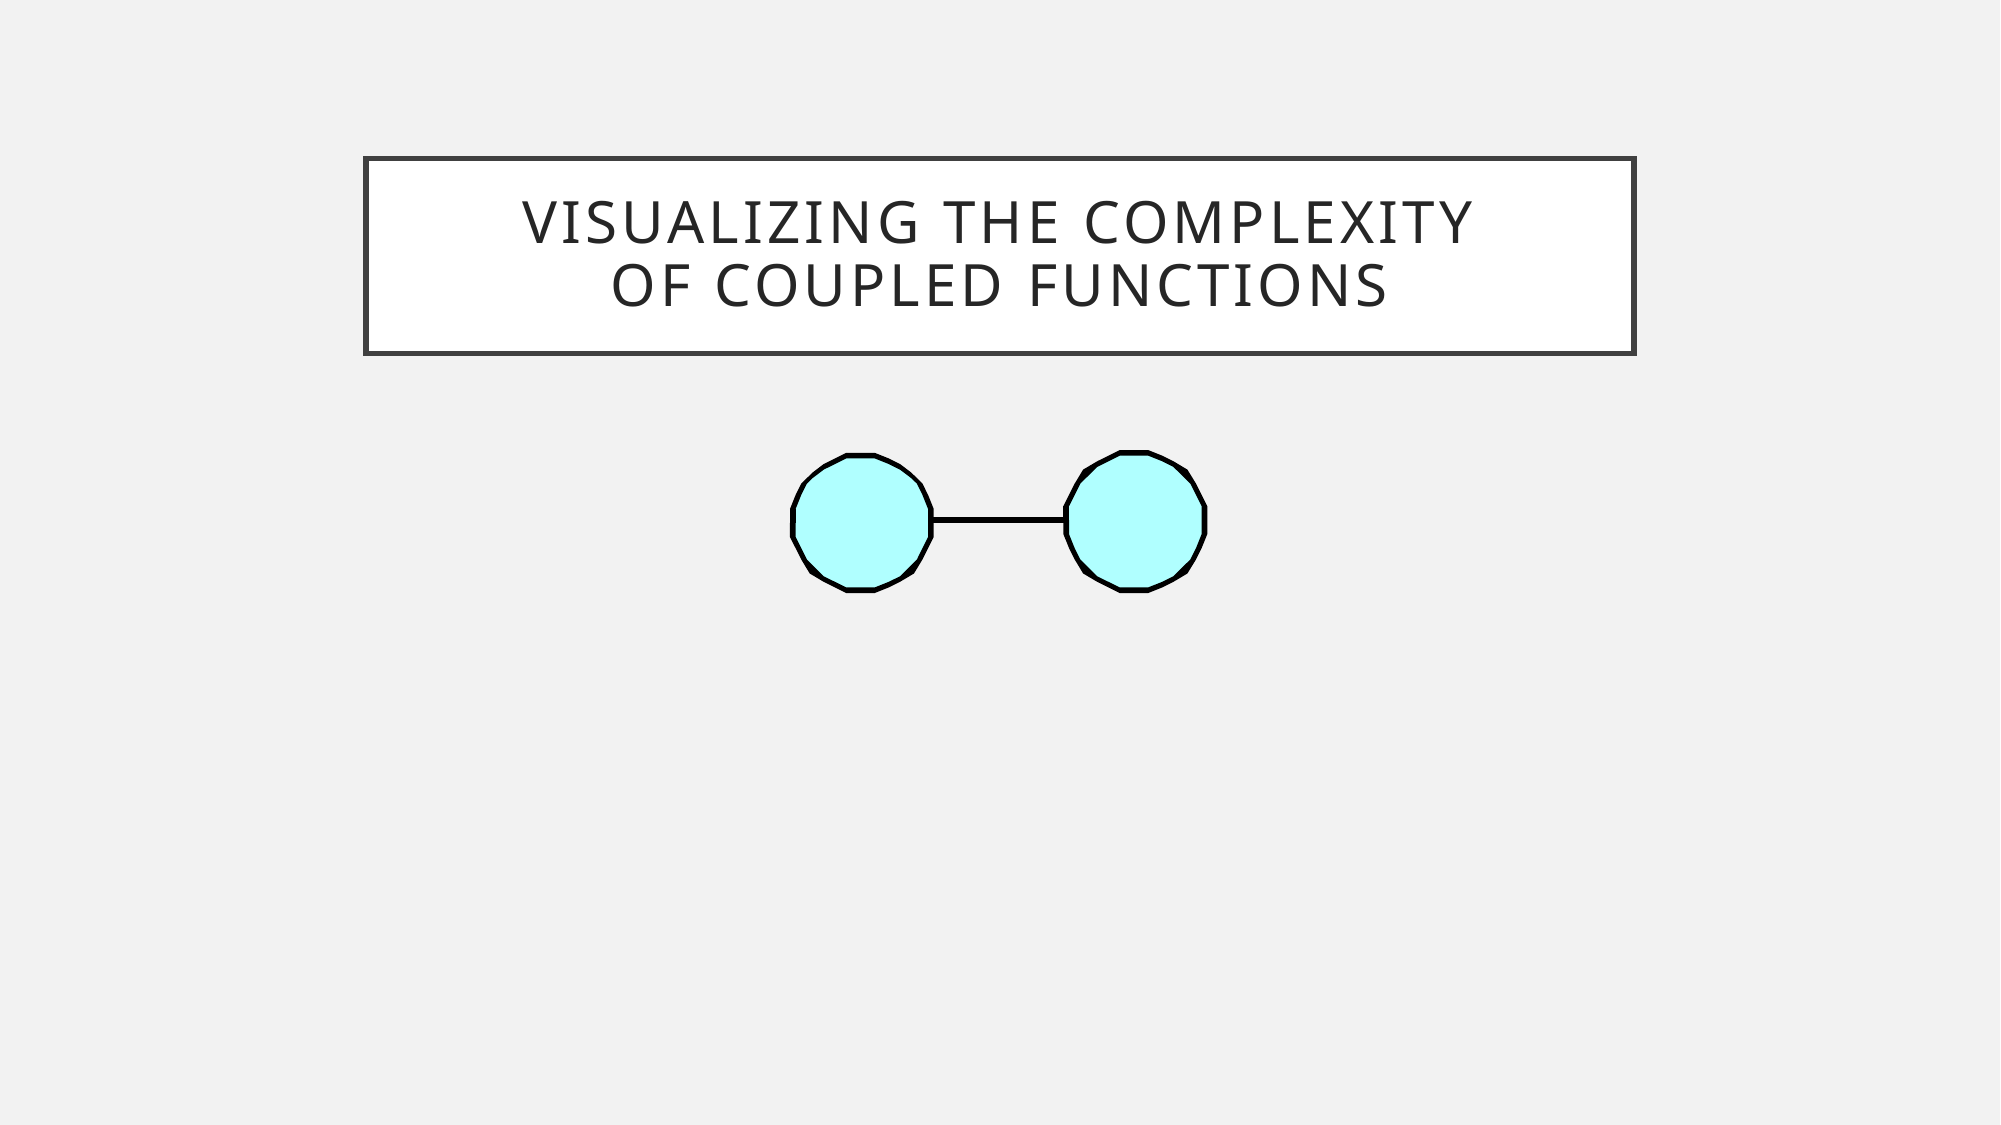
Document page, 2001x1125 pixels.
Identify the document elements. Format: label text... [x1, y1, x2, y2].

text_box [789, 449, 1210, 863]
title Visualizing The Complexity of Coupled Functions [363, 156, 1637, 356]
